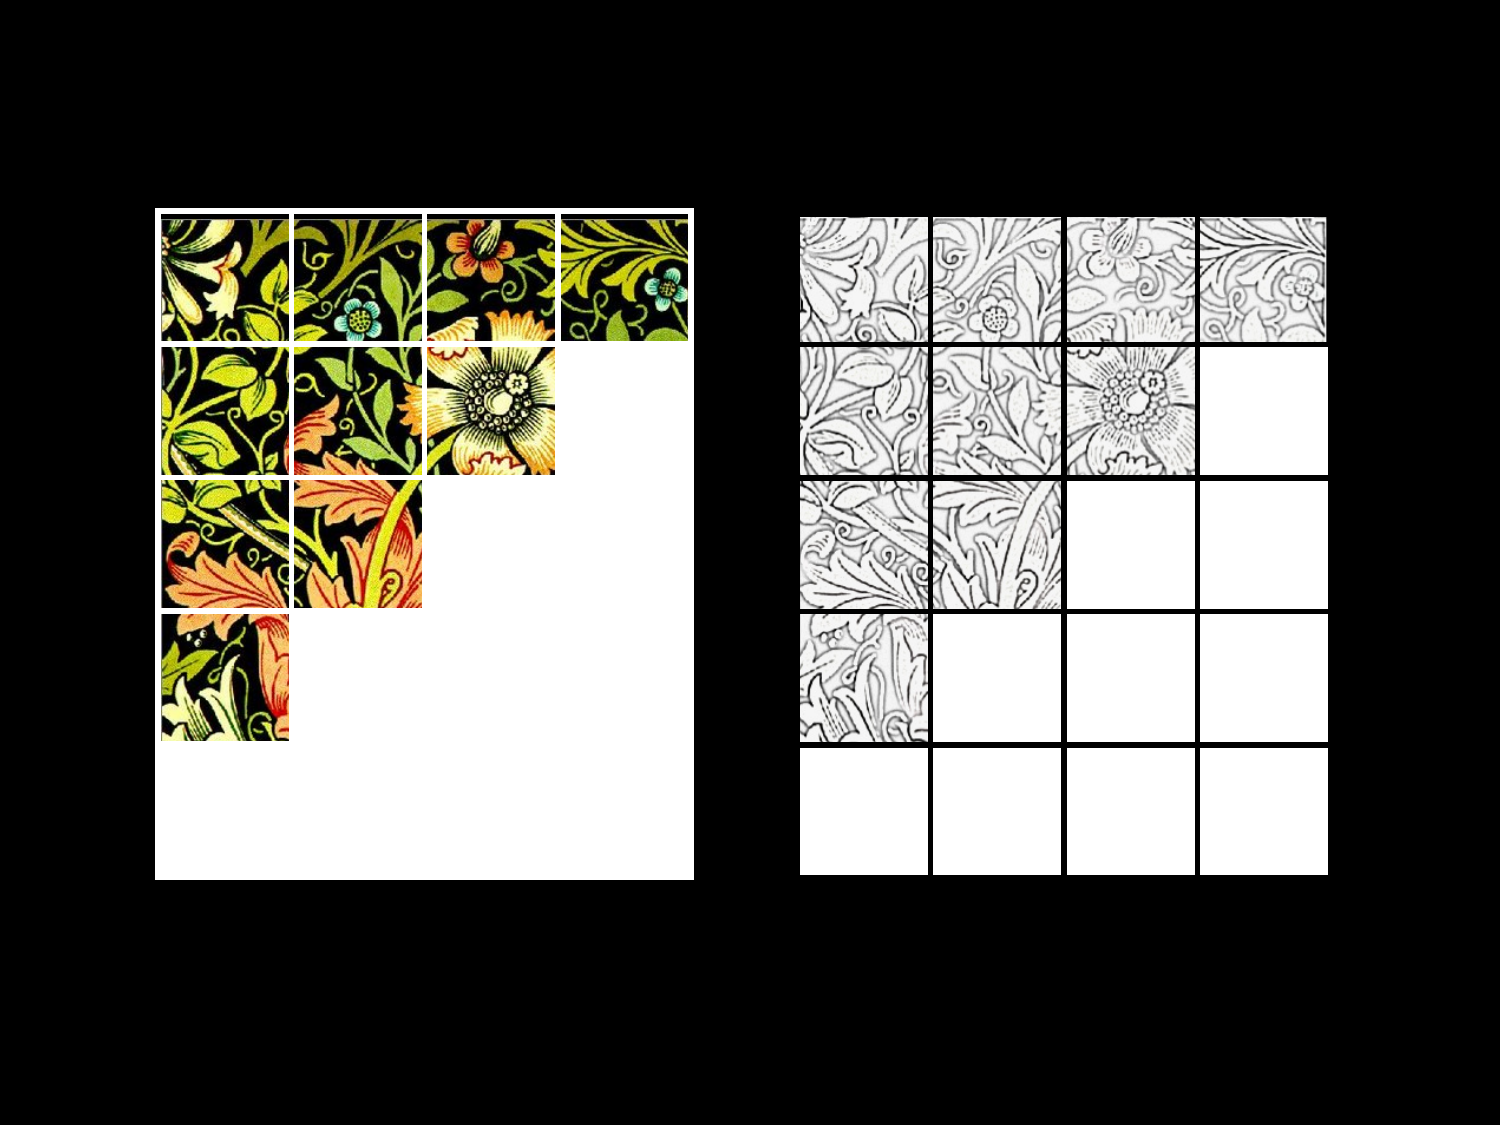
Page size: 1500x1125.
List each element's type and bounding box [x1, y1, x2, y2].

picture [160, 219, 692, 880]
table_header [1200, 214, 1328, 219]
picture [796, 217, 1327, 880]
